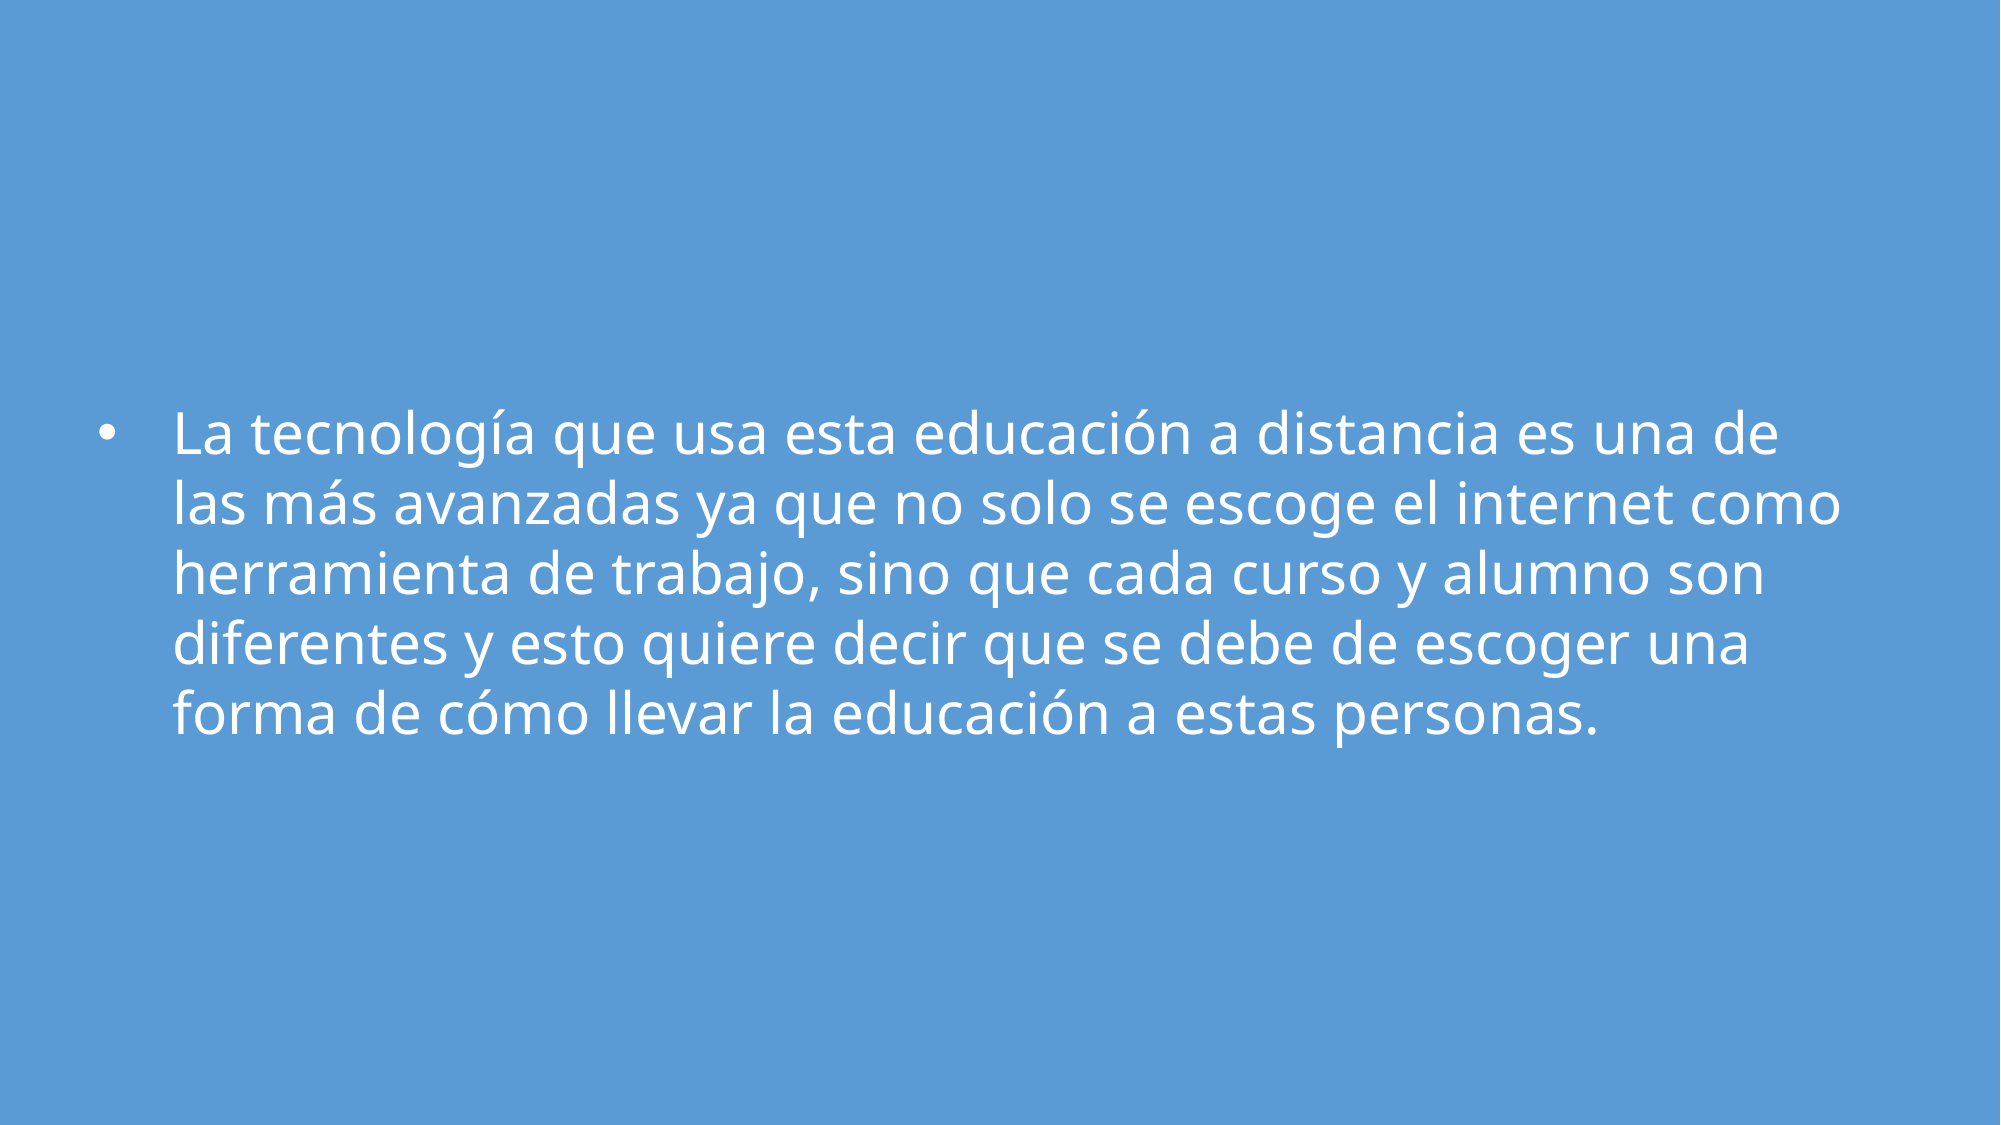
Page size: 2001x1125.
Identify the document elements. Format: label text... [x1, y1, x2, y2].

text_box La tecnología que usa esta educación a distancia es una de las más avanzadas ya que no solo se escoge el internet como herramienta de trabajo, sino que cada curso y alumno son diferentes y esto quiere decir que se debe de escoger una forma de cómo llevar la educación a estas personas. [82, 388, 1872, 754]
